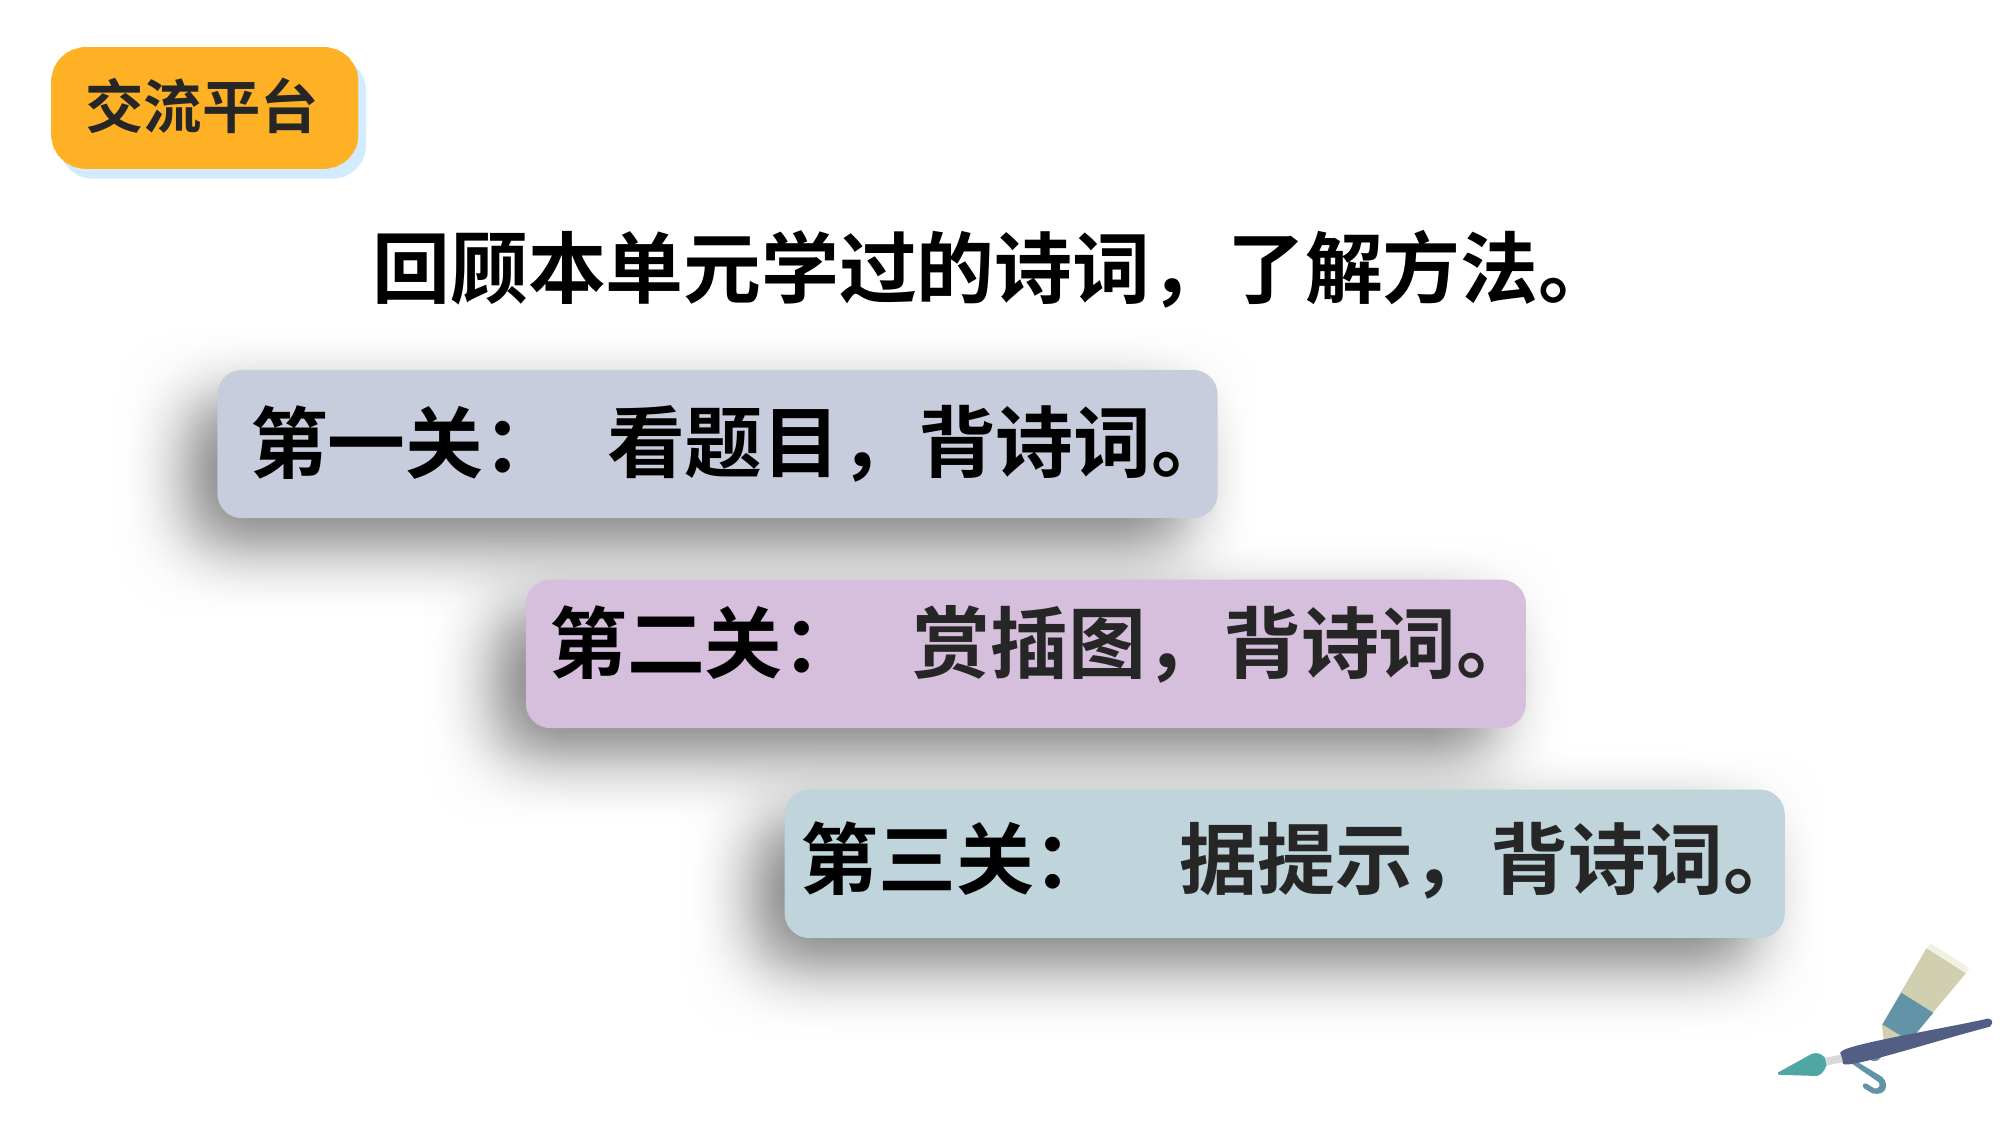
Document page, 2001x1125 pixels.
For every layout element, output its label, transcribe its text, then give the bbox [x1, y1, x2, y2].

text_box [783, 788, 1786, 940]
text_box 赏插图，背诗词。 [897, 587, 1550, 696]
text_box [216, 368, 1219, 520]
text_box 第二关： [534, 587, 876, 696]
text_box 第一关： [235, 387, 577, 496]
text_box 据提示，背诗词。 [1165, 803, 1817, 912]
text_box [524, 578, 1527, 730]
picture [51, 47, 366, 179]
text_box 回顾本单元学过的诗词，了解方法。 [357, 211, 1643, 321]
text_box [1811, 945, 1974, 1125]
text_box 看题目，背诗词。 [592, 386, 1245, 495]
text_box 第三关： [786, 803, 1127, 912]
